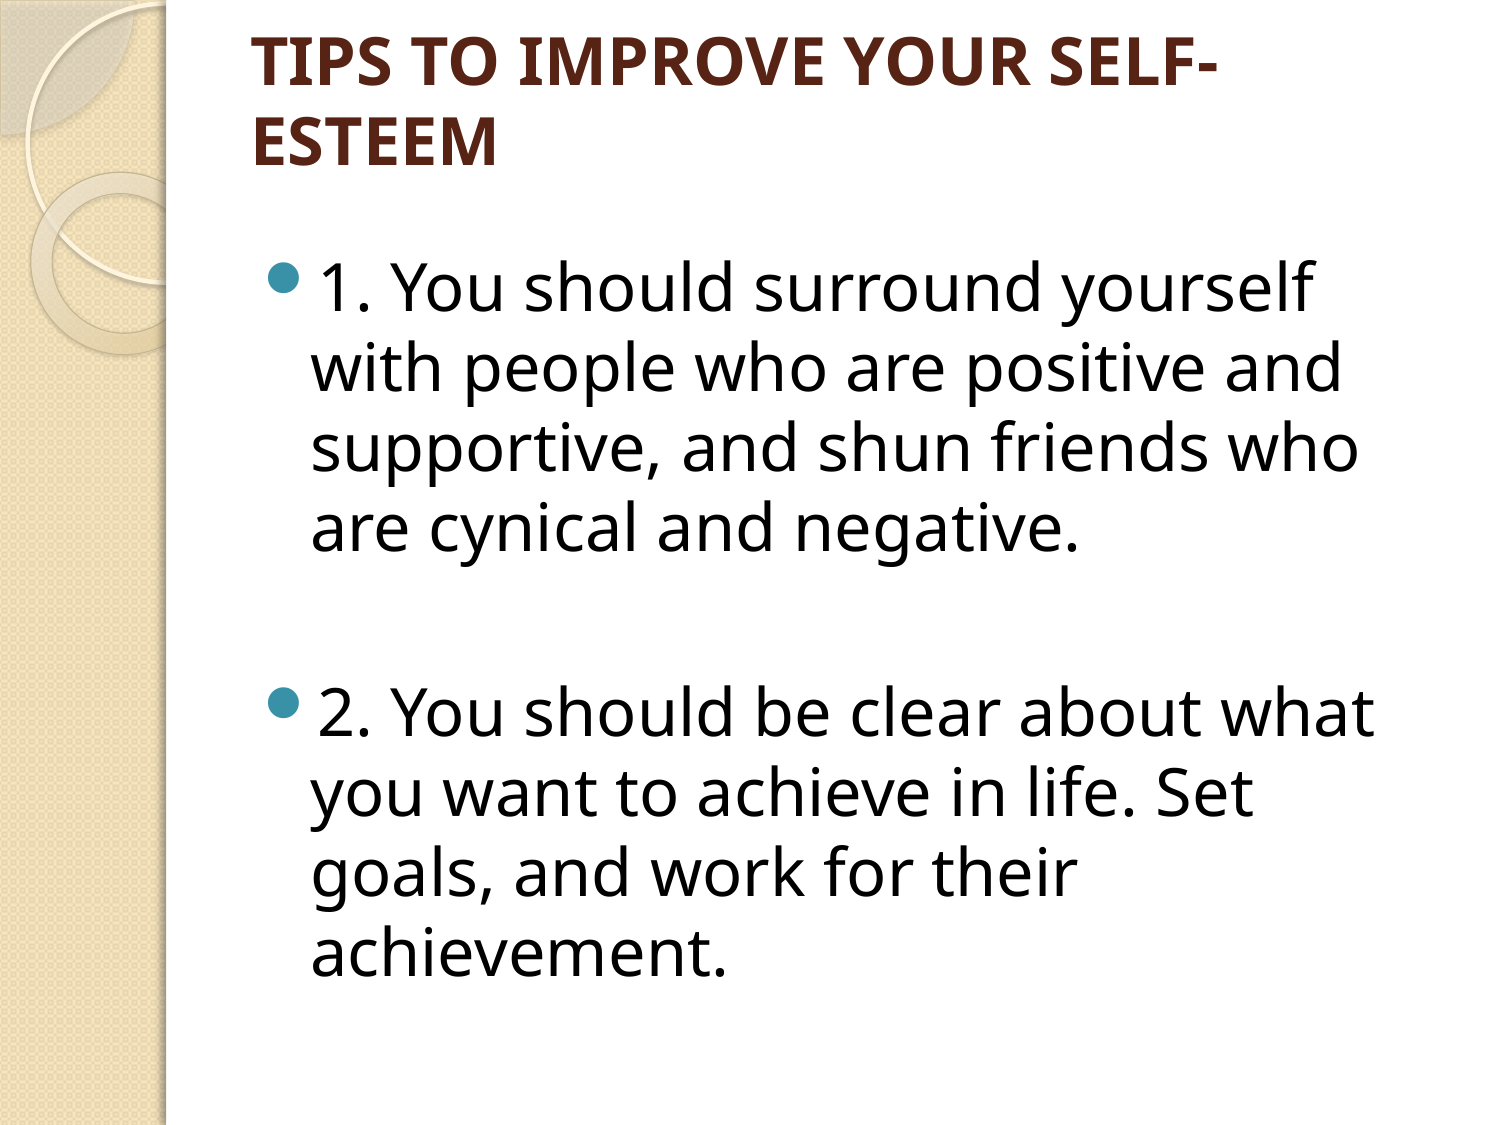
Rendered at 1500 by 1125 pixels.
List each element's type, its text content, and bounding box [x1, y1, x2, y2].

title TIPS TO IMPROVE YOUR SELF-ESTEEM [235, 45, 1466, 233]
list 1. You should surround yourself with people who are positive and supportive, and shun friends who are cynical and negative. 2. You should be clear about what you want to achieve in life. Set goals, and work for their achievement. [235, 237, 1466, 1025]
